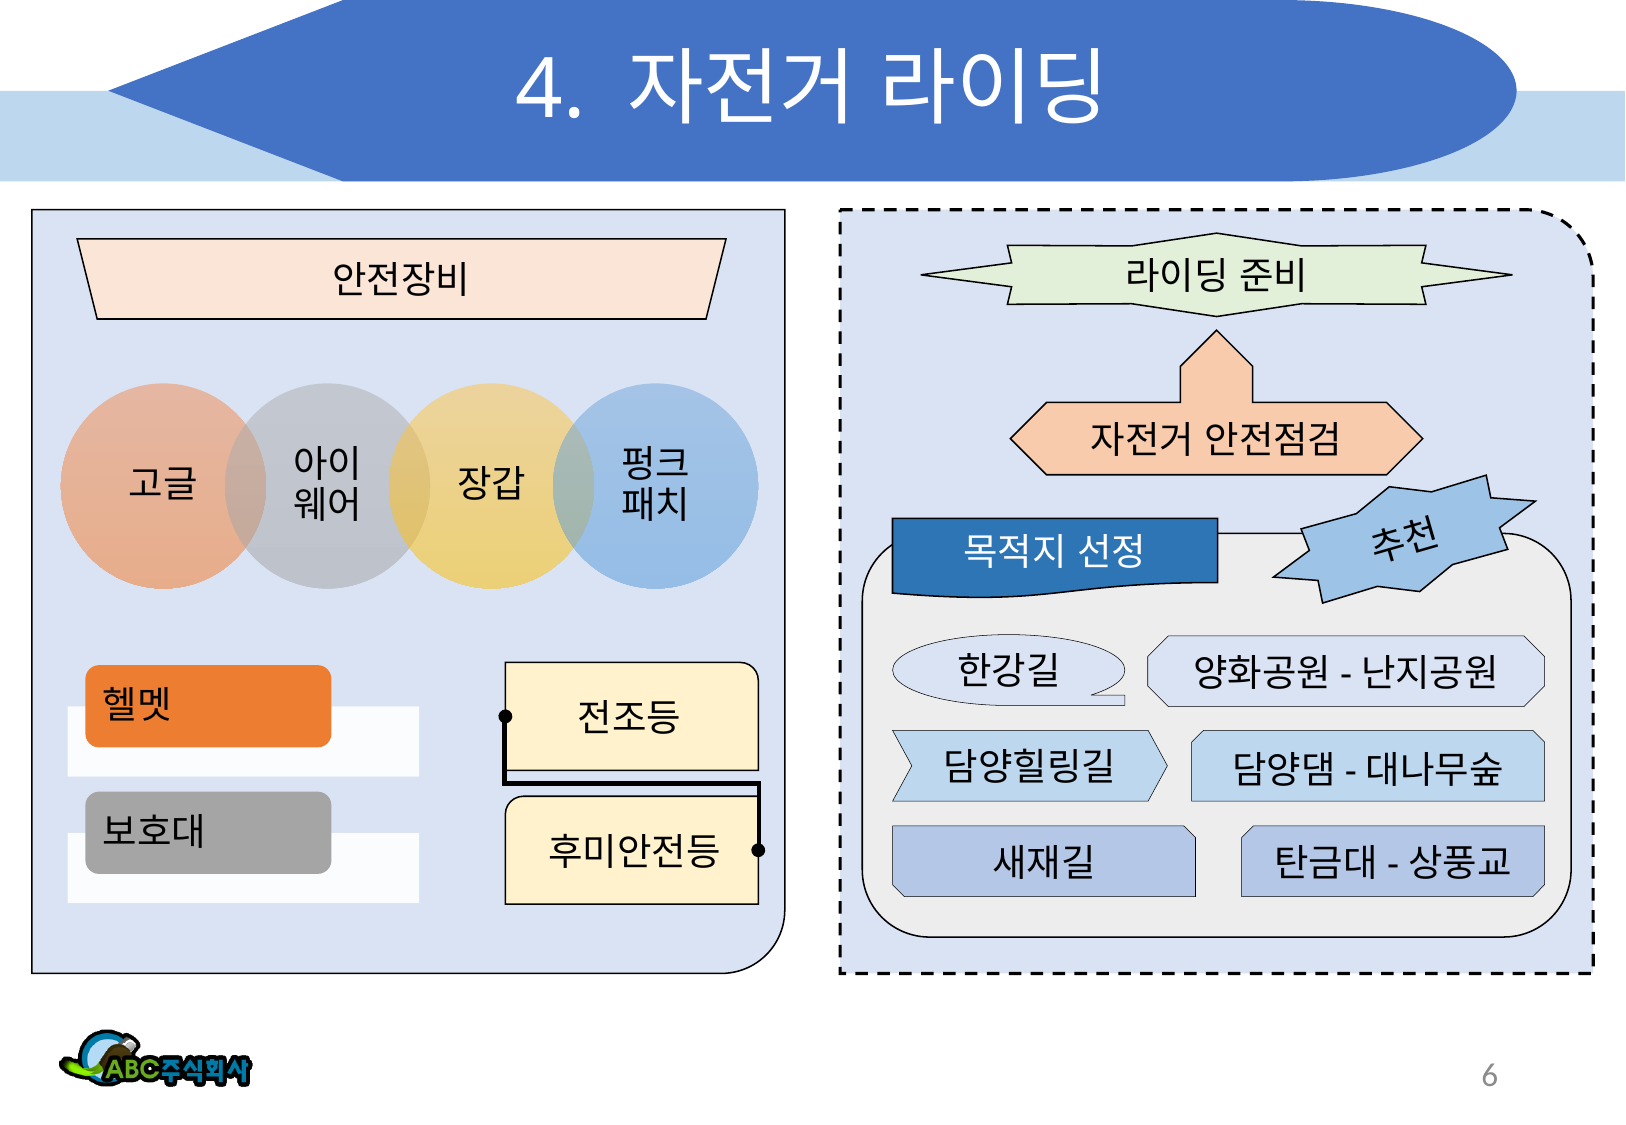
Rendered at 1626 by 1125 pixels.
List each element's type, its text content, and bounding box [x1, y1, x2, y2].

title 4. 자전거 라이딩 [0, 0, 1625, 182]
text_box 전조등 [504, 661, 760, 772]
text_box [67, 661, 420, 907]
text_box [75, 237, 728, 321]
text_box 양화공원-난지공원 [1146, 634, 1546, 708]
text_box 담양댐-대나무숲 [1190, 729, 1546, 803]
text_box 라이딩 준비 [920, 232, 1513, 318]
text_box 후미안전등 [504, 795, 760, 906]
text_box [839, 208, 1595, 975]
text_box [861, 532, 1573, 939]
text_box 안전장비 [194, 248, 609, 309]
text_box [60, 363, 759, 609]
text_box 추천 [1270, 473, 1539, 605]
slide_number 6 [1147, 1042, 1514, 1103]
text_box 담양힐링길 [890, 729, 1169, 803]
text_box [30, 208, 786, 975]
text_box 탄금대-상풍교 [1240, 824, 1546, 898]
picture [50, 1023, 258, 1091]
text_box 목적지 선정 [891, 517, 1219, 599]
text_box 새재길 [891, 824, 1197, 898]
text_box 한강길 [891, 633, 1126, 707]
text_box 자전거 안전점검 [1008, 328, 1425, 476]
